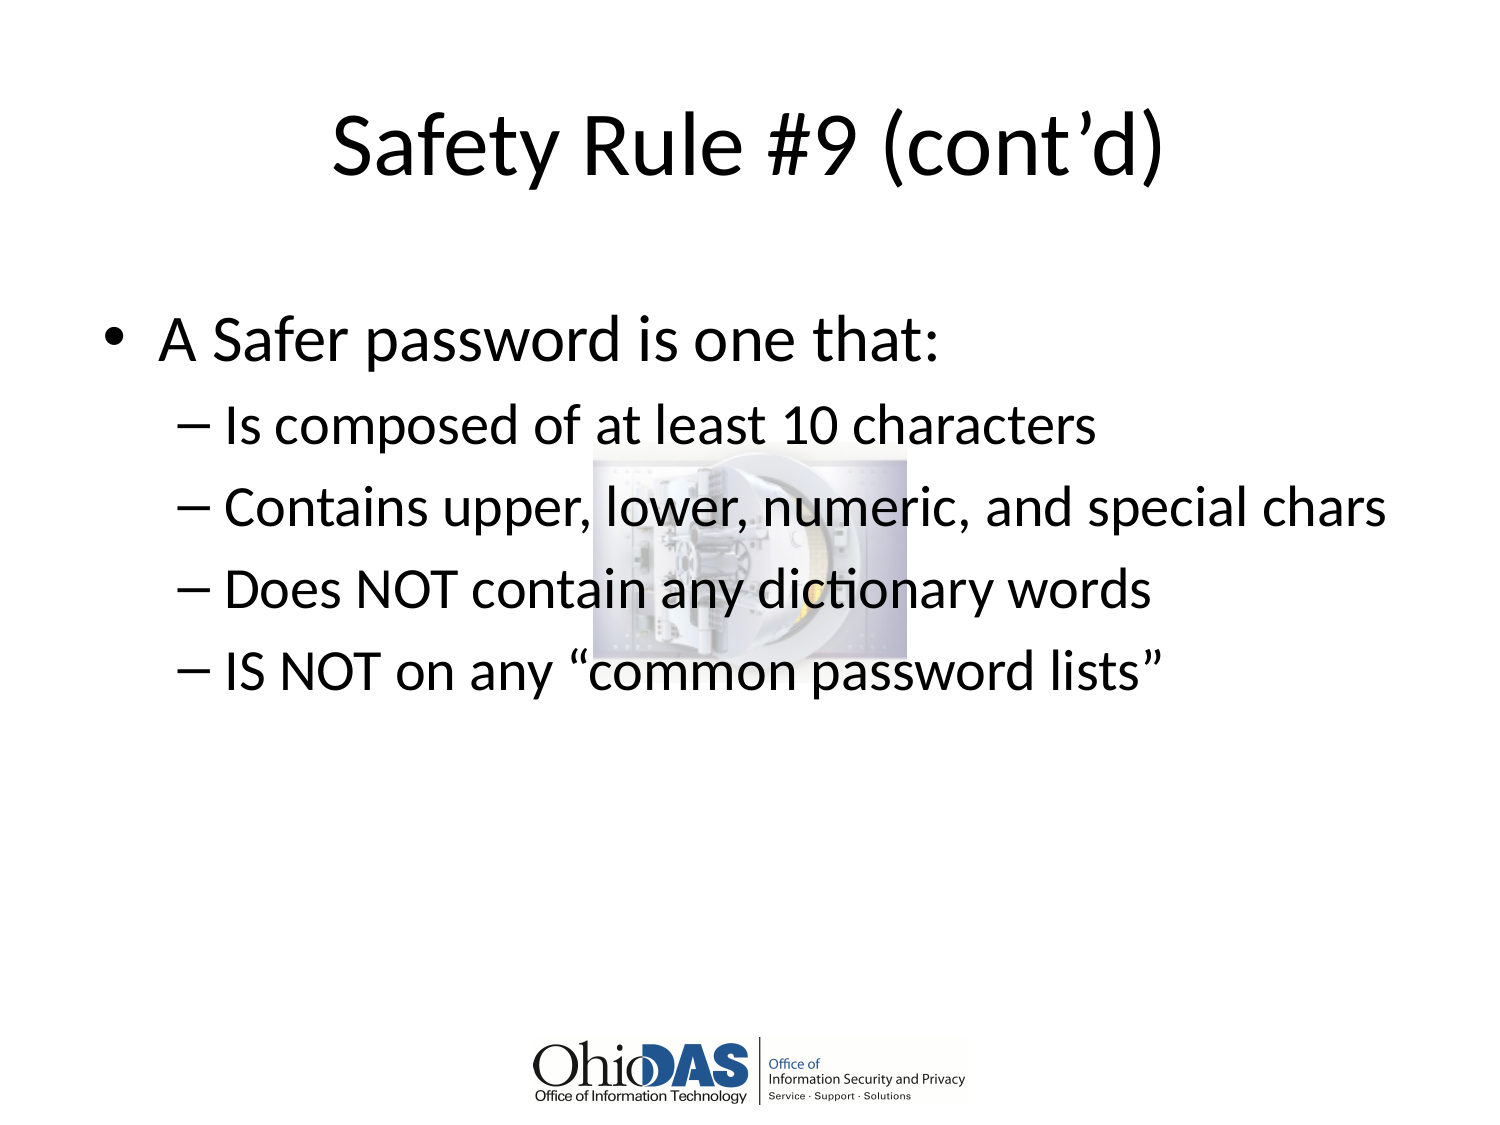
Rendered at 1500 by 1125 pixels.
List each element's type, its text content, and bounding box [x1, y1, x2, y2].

picture [533, 1037, 969, 1105]
list A Safer password is one that: Is composed of at least 10 characters Contains upper, lower, numeric, and special chars Does NOT contain any dictionary words IS NOT on any “common password lists” [87, 287, 1425, 1013]
title Safety Rule #9 (cont’d) [75, 45, 1425, 233]
